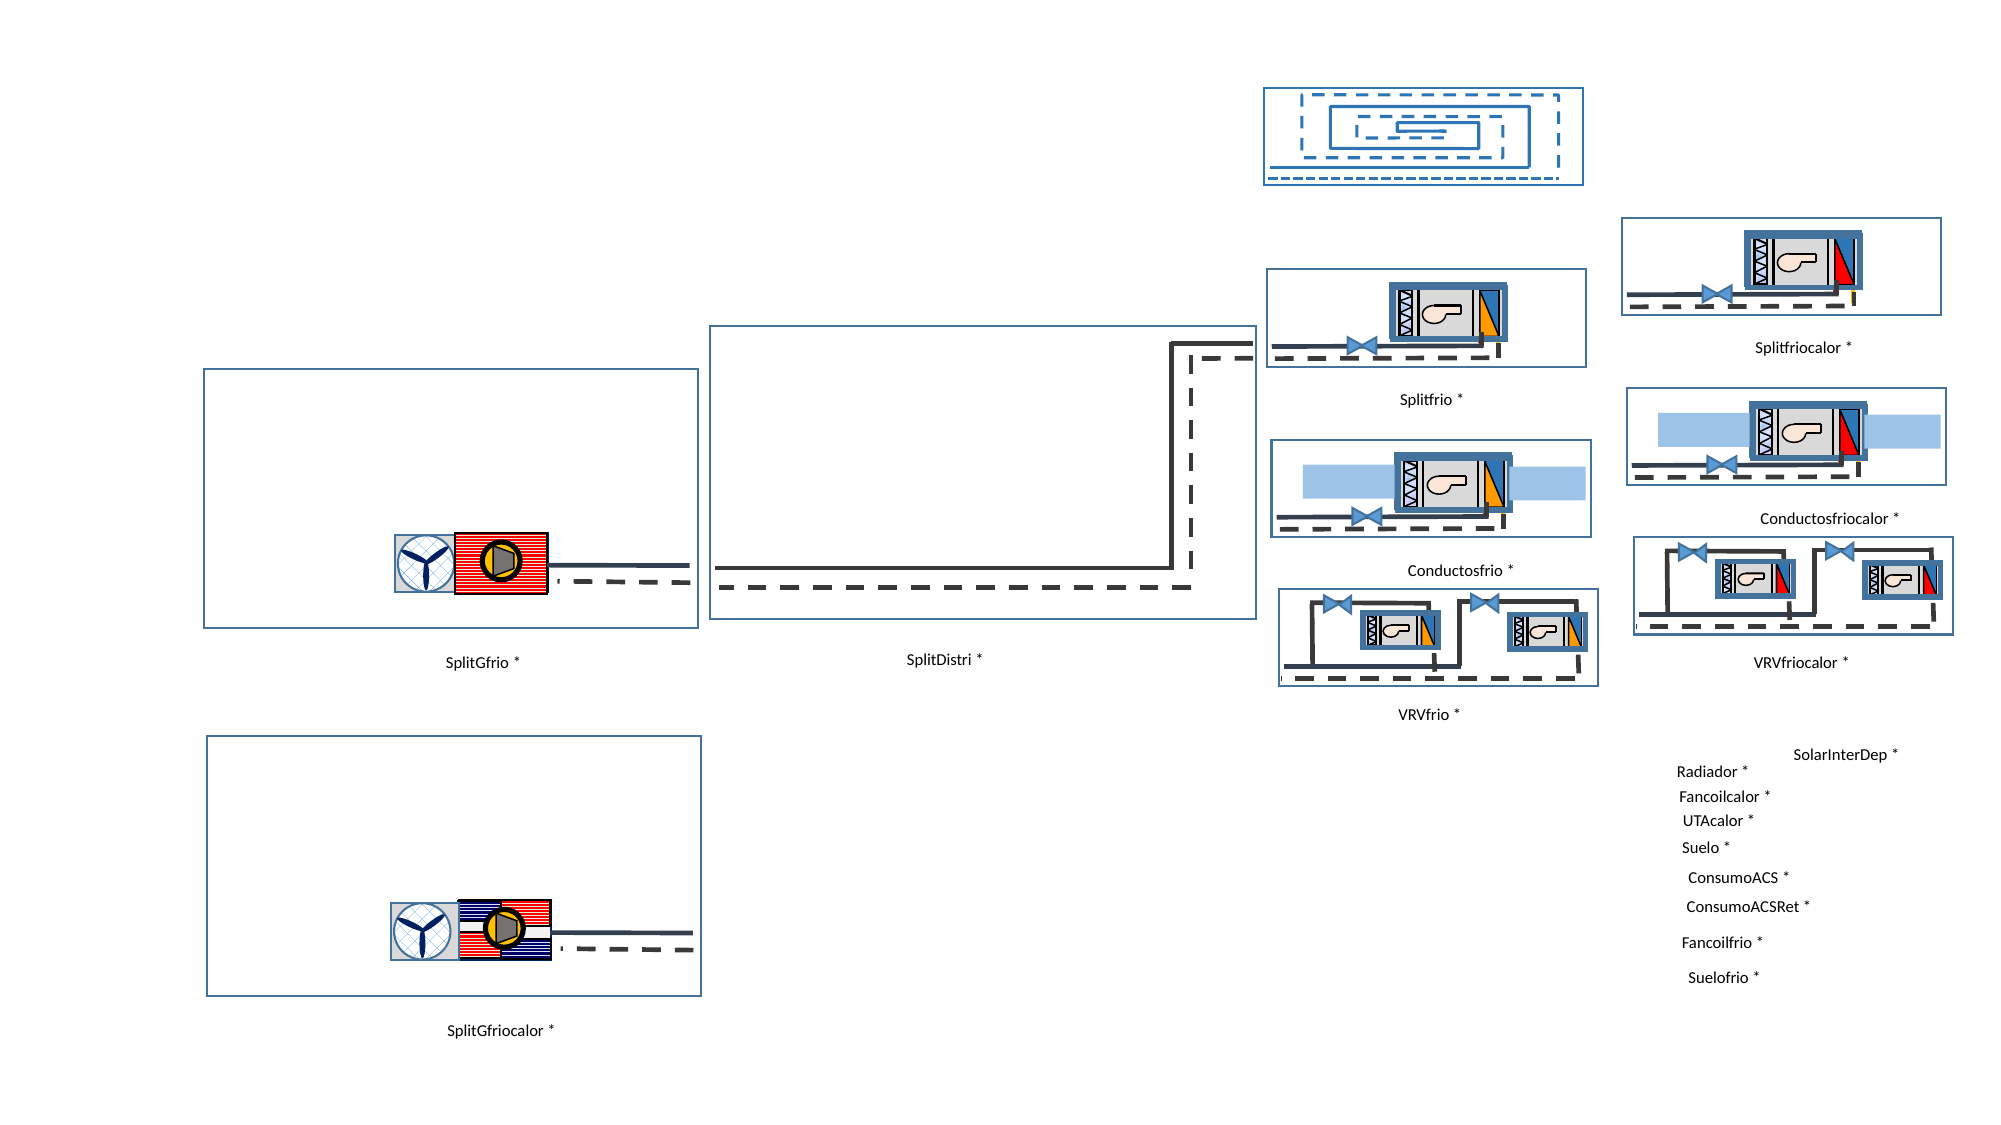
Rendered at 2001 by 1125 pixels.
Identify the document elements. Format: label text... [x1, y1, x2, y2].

text_box Suelo * [1667, 830, 1747, 865]
text_box [203, 368, 699, 629]
text_box Conductosfriocalor * [1745, 500, 1916, 536]
text_box [1843, 540, 1855, 549]
text_box Splitfriocalor * [1740, 329, 1869, 365]
text_box [496, 913, 517, 944]
text_box [501, 899, 551, 927]
text_box VRVfriocalor * [1738, 644, 1865, 680]
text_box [1778, 406, 1833, 458]
text_box [1278, 588, 1599, 687]
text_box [1718, 561, 1735, 596]
text_box [1484, 602, 1500, 615]
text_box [1273, 458, 1511, 530]
text_box ConsumoACS * [1673, 859, 1806, 888]
text_box [1337, 604, 1353, 616]
text_box SolarInterDep * [1778, 736, 1915, 771]
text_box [1882, 562, 1920, 597]
text_box [1322, 593, 1339, 602]
text_box SplitGfriocalor * [432, 1012, 571, 1047]
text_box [1271, 440, 1591, 538]
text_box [1773, 235, 1829, 288]
text_box Suelofrio * [1673, 959, 1776, 995]
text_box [394, 533, 691, 594]
text_box SplitDistri * [892, 641, 999, 677]
text_box Conductosfrio * [1393, 552, 1530, 588]
text_box Splitfrio * [1385, 381, 1480, 417]
text_box [1717, 560, 1794, 597]
text_box UTAcalor * [1668, 802, 1771, 838]
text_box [1752, 406, 1778, 458]
text_box VRVfrio * [1383, 696, 1477, 732]
text_box [206, 735, 702, 997]
text_box ConsumoACSRet * [1671, 888, 1827, 923]
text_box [1626, 388, 1946, 486]
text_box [1865, 562, 1882, 597]
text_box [1735, 561, 1772, 596]
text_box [1510, 614, 1586, 649]
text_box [1747, 235, 1773, 288]
text_box [1633, 536, 1954, 636]
text_box [1470, 592, 1486, 601]
text_box Radiador * [1662, 753, 1765, 789]
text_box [1266, 269, 1586, 367]
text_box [391, 902, 460, 960]
text_box [1692, 552, 1708, 564]
text_box [501, 938, 551, 959]
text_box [1264, 88, 1584, 186]
text_box [1677, 541, 1693, 550]
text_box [1621, 217, 1941, 315]
text_box [1825, 550, 1840, 561]
text_box SplitGfrio * [430, 644, 536, 680]
text_box Fancoilfrio * [1667, 924, 1780, 960]
text_box [1677, 552, 1693, 563]
text_box [1322, 604, 1338, 615]
text_box Fancoilcalor * [1664, 778, 1787, 813]
text_box [1341, 593, 1353, 602]
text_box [1268, 287, 1506, 359]
text_box [485, 909, 524, 948]
text_box [1825, 540, 1841, 549]
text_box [1363, 613, 1439, 648]
text_box [709, 325, 1257, 620]
text_box [1470, 602, 1485, 613]
text_box [1696, 542, 1708, 550]
text_box [1864, 562, 1941, 598]
text_box [1839, 550, 1855, 563]
text_box [1487, 592, 1500, 601]
